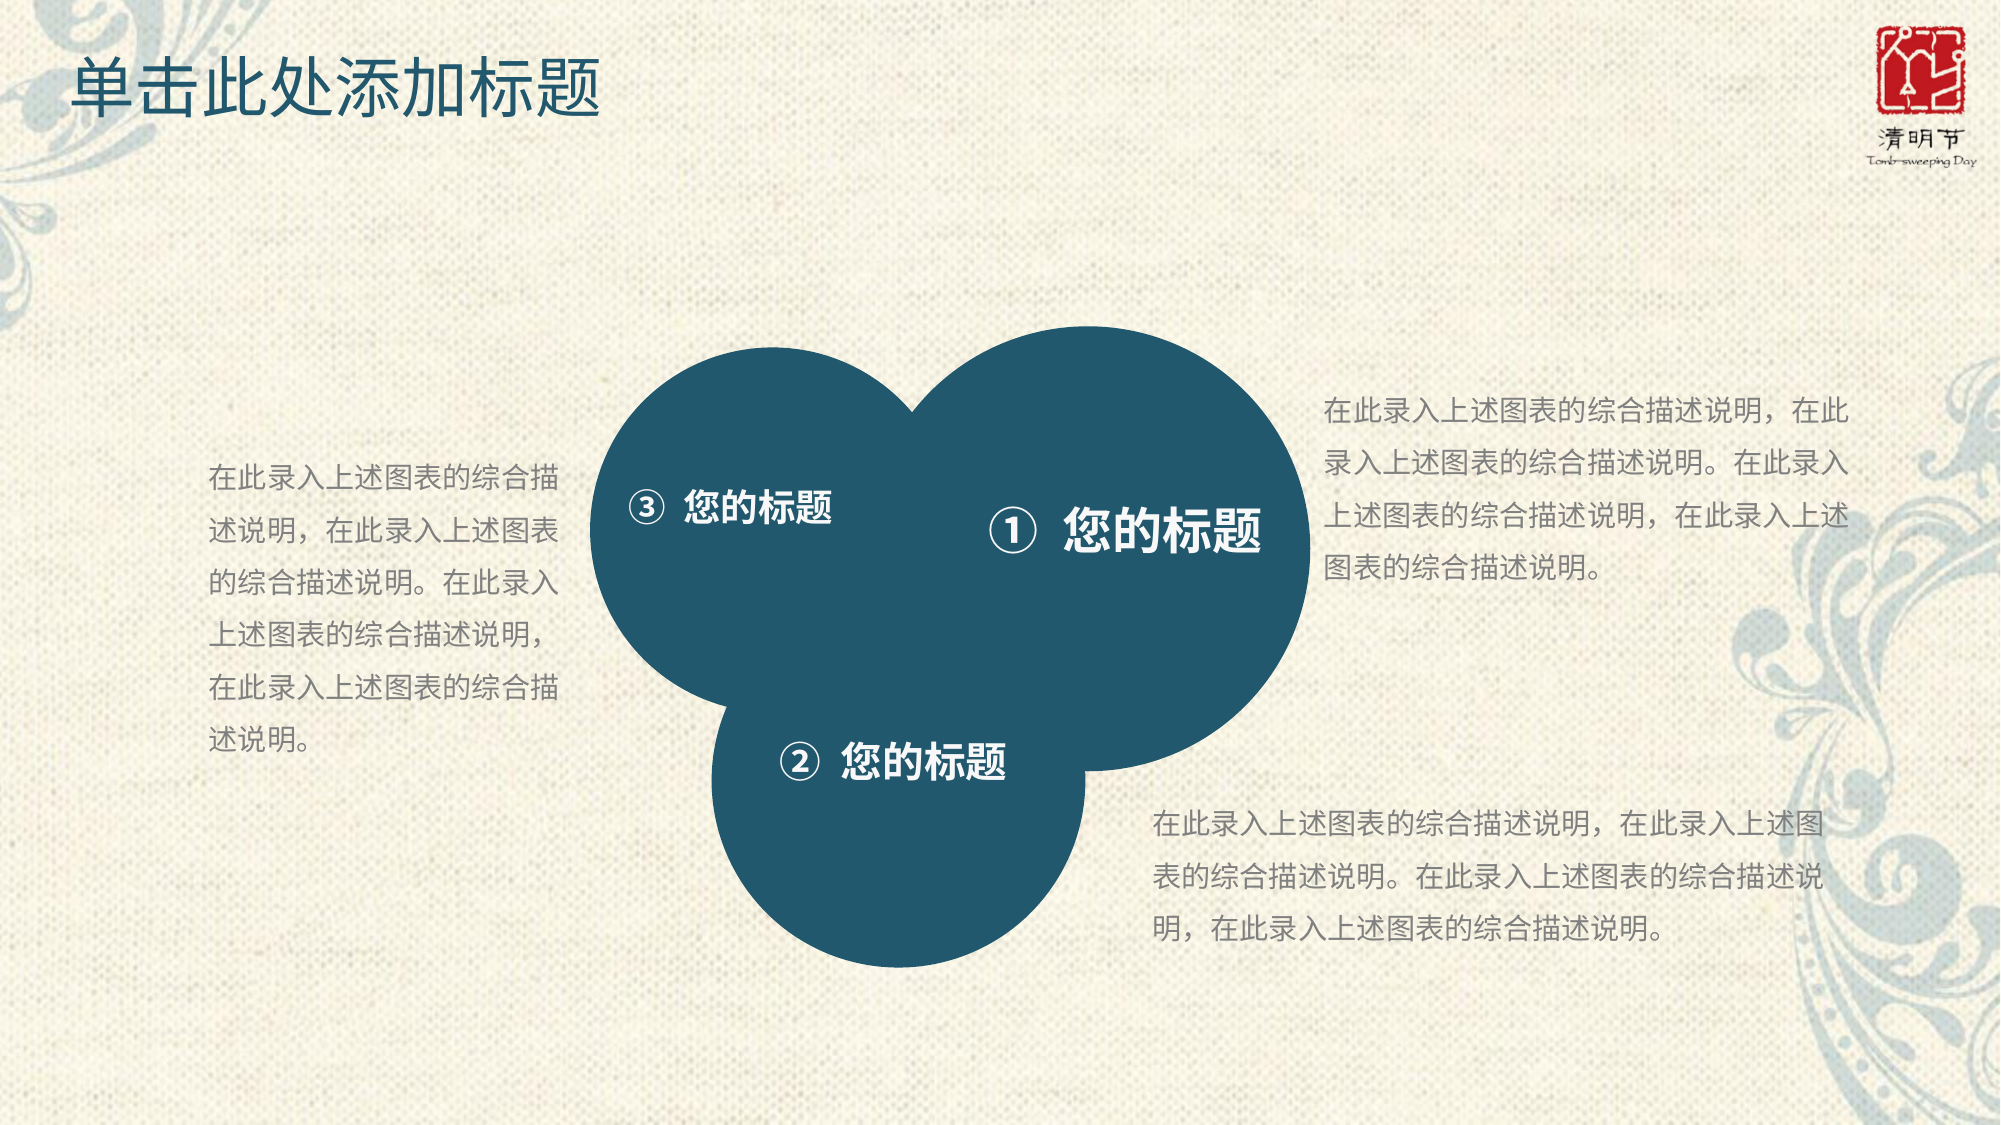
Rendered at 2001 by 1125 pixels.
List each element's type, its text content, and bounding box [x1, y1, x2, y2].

text_box 在此录入上述图表的综合描述说明，在此录入上述图表的综合描述说明。在此录入上述图表的综合描述说明，在此录入上述图表的综合描述说明。 [193, 434, 590, 764]
title 单击此处添加标题 [53, 31, 1779, 151]
text_box 在此录入上述图表的综合描述说明，在此录入上述图表的综合描述说明。在此录入上述图表的综合描述说明，在此录入上述图表的综合描述说明。 [1311, 367, 1875, 592]
text_box 在此录入上述图表的综合描述说明，在此录入上述图表的综合描述说明。在此录入上述图表的综合描述说明，在此录入上述图表的综合描述说明。 [1311, 780, 1866, 953]
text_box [590, 326, 1311, 968]
picture [0, 0, 2001, 1125]
